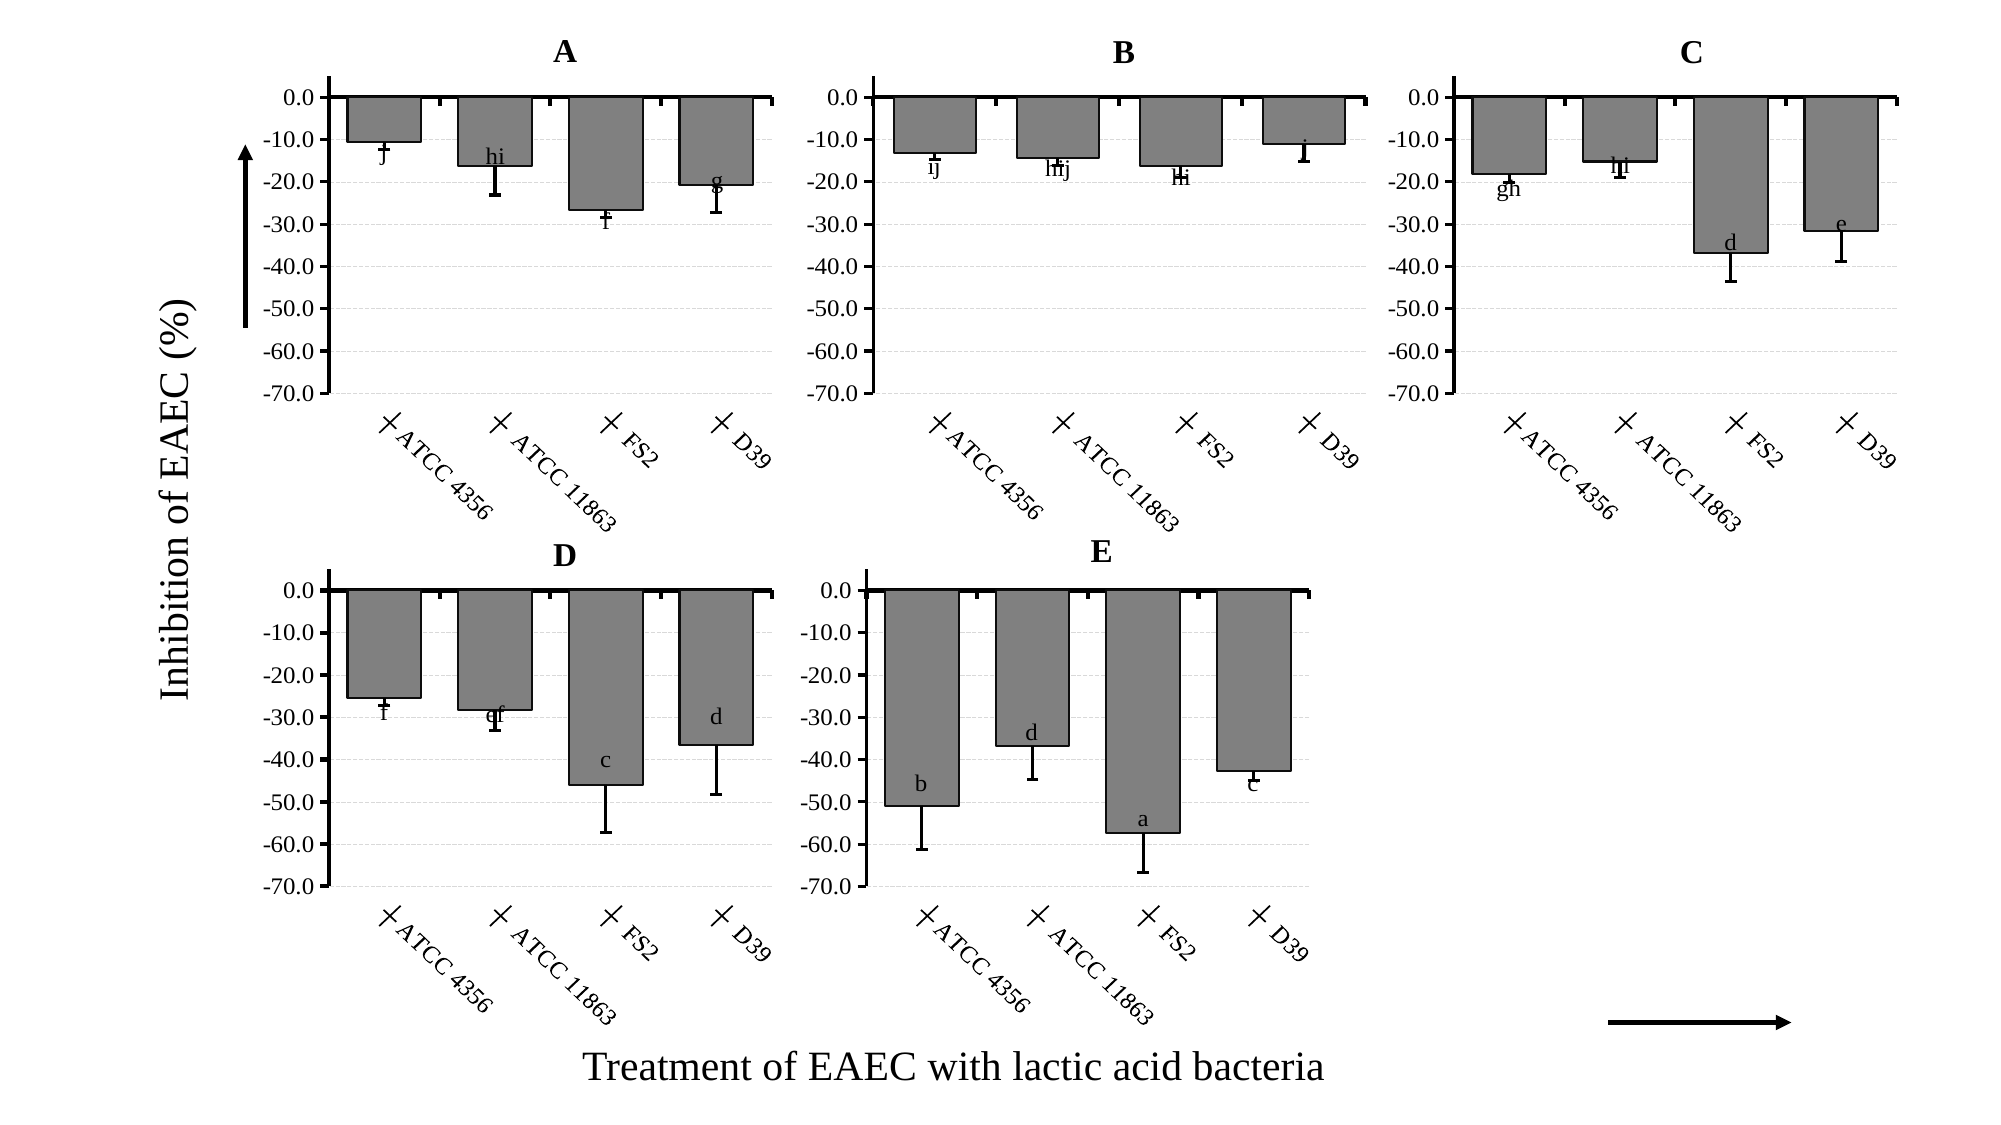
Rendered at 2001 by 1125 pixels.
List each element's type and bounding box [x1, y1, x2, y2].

text_box [138, 28, 1792, 1097]
chart [1792, 64, 1920, 538]
